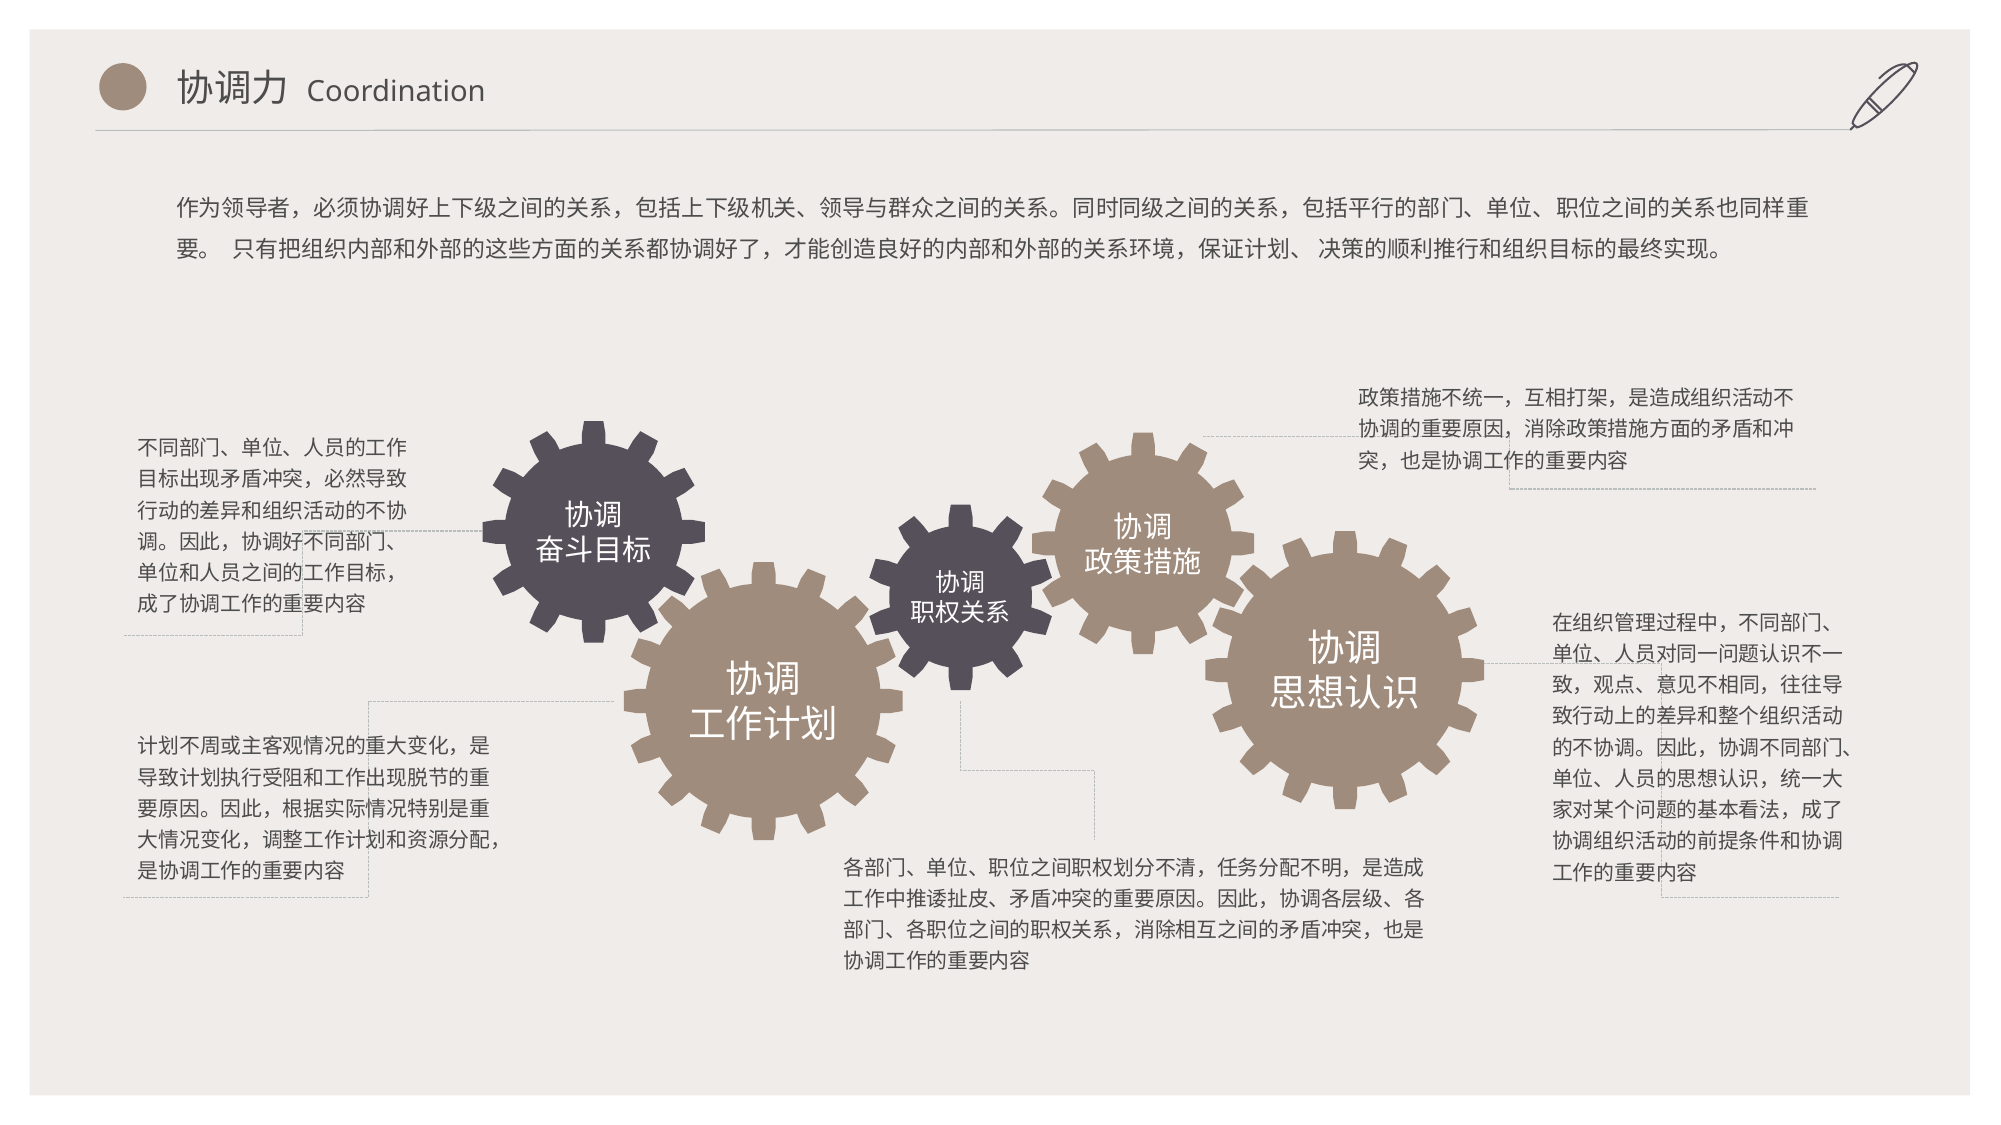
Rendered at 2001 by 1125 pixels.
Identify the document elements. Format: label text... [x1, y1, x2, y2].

text_box [897, 635, 1025, 692]
text_box 不同部门、单位、人员的工作目标出现矛盾冲突，必然导致行动的差异和组织活动的不协调。因此，协调好不同部门、单位和人员之间的工作目标，成了协调工作的重要内容 [122, 421, 433, 531]
text_box [1026, 557, 1054, 637]
text_box [1204, 530, 1486, 811]
text_box 政策措施不统一，互相打架，是造成组织活动不协调的重要原因，消除政策措施方面的矛盾和冲突，也是协调工作的重要内容 [1343, 371, 1817, 436]
text_box [868, 557, 895, 637]
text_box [1202, 436, 1817, 490]
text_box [122, 701, 614, 898]
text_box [122, 531, 482, 636]
text_box [622, 560, 904, 842]
text_box 在组织管理过程中，不同部门、单位、人员对同一问题认识不一致，观点、意见不相同，往往导致行动上的差异和整个组织活动的不协调。因此，协调不同部门、单位、人员的思想认识，统一大家对某个问题的基本看法，成了协调组织活动的前提条件和协调工作的重要内容 [1537, 595, 1874, 892]
text_box [1031, 431, 1256, 656]
text_box 协调 工作计划 [673, 648, 854, 753]
text_box 协调力 Coordination [161, 56, 501, 117]
text_box [481, 420, 706, 644]
text_box 作为领导者，必须协调好上下级之间的关系，包括上下级机关、领导与群众之间的关系。同时同级之间的关系，包括平行的部门、单位、职位之间的关系也同样重要。 只有把组织内部和外部的这些方面的关系都协调好了，才能创造良好的内部和外部的关系环境，保证计划、 决策的顺利推行和组织目标的最终实现。 [161, 172, 1839, 270]
text_box 协调 政策措施 [1069, 500, 1217, 586]
text_box 协调 职权关系 [895, 559, 1026, 635]
text_box [1851, 62, 1918, 130]
text_box 协调 奋斗目标 [520, 488, 668, 574]
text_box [958, 703, 1098, 838]
text_box 协调 思想认识 [1254, 617, 1435, 722]
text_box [1484, 663, 1839, 898]
text_box [98, 62, 148, 112]
text_box 各部门、单位、职位之间职权划分不清，任务分配不明，是造成工作中推诿扯皮、矛盾冲突的重要原因。因此，协调各层级、各部门、各职位之间的职权关系，消除相互之间的矛盾冲突，也是协调工作的重要内容 [829, 840, 1458, 981]
text_box [897, 503, 1025, 559]
